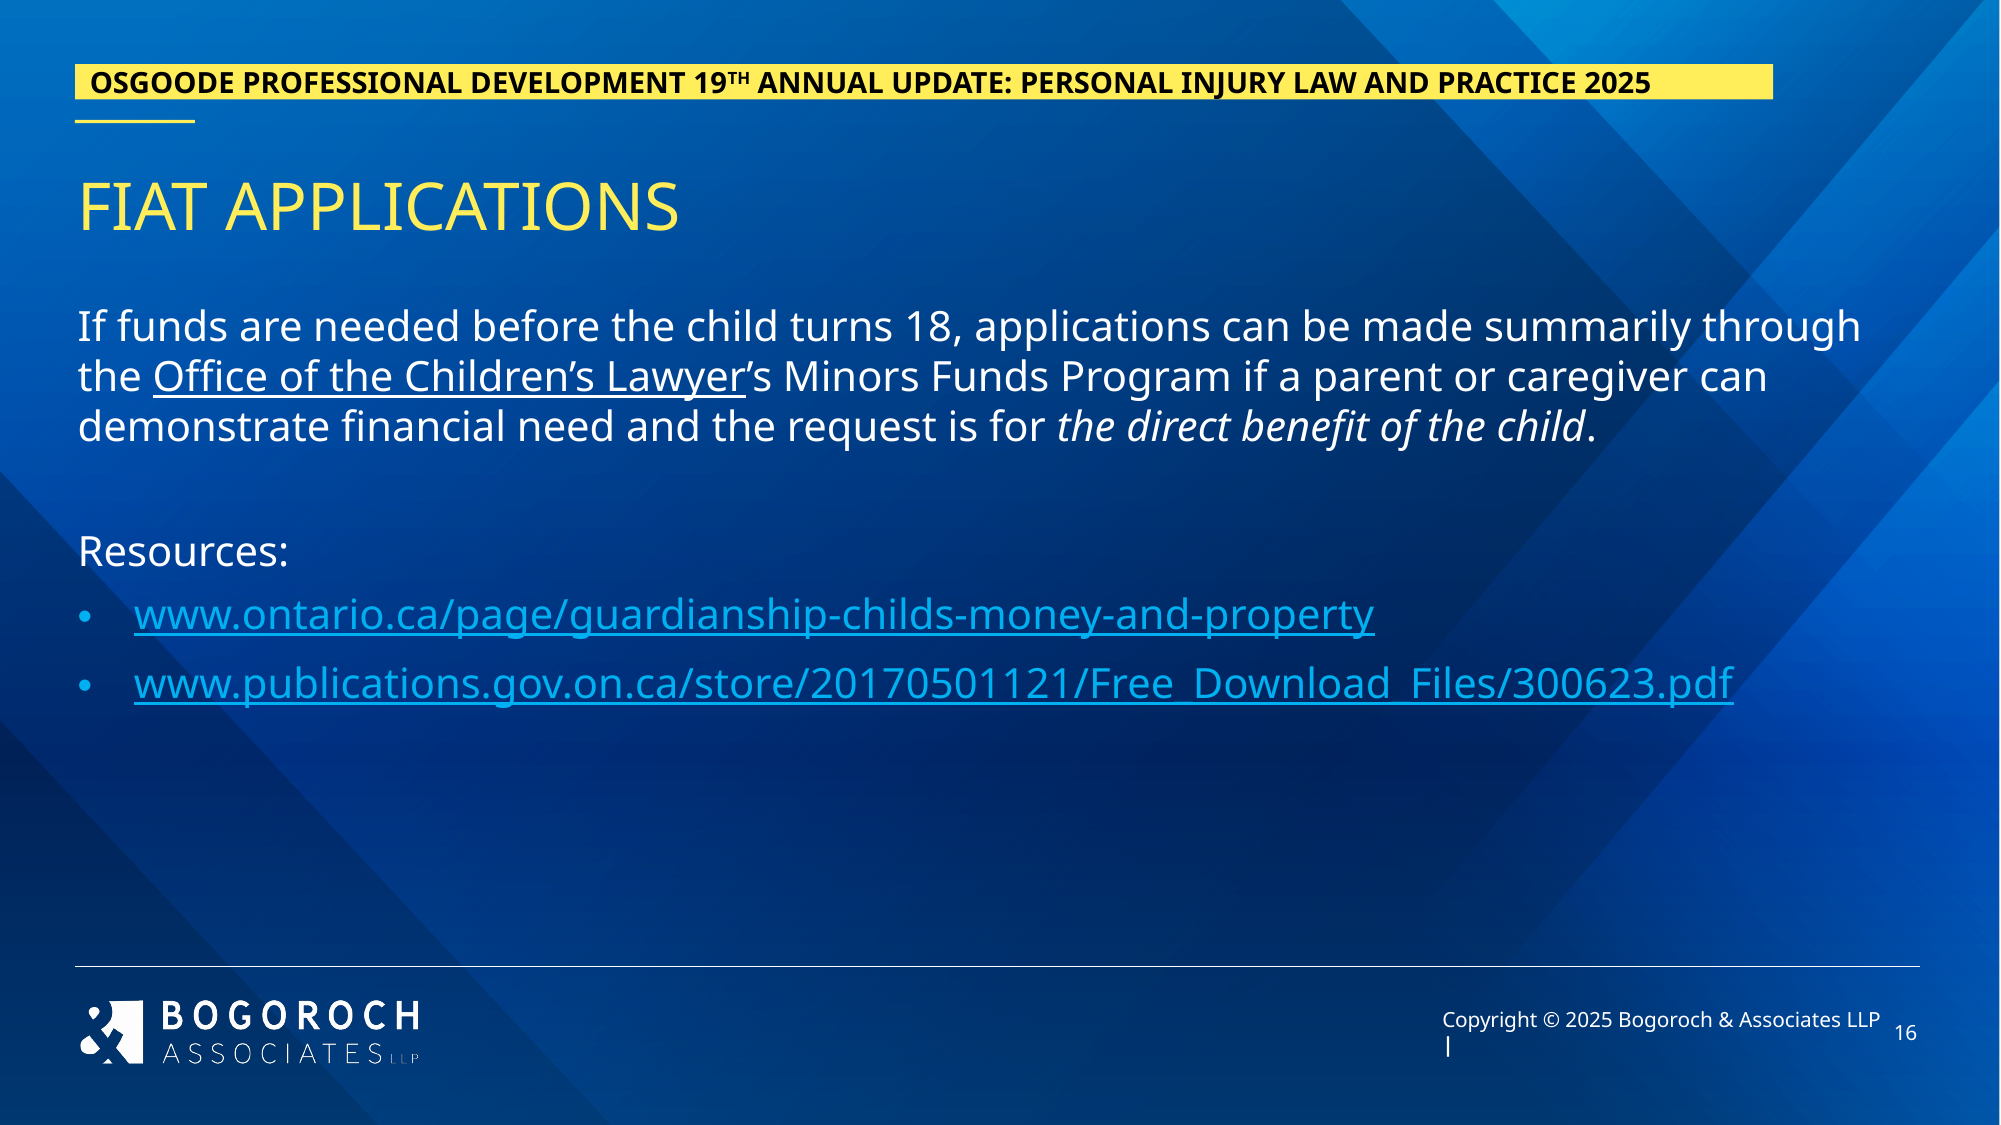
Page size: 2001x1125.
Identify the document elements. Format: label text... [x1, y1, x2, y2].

list If funds are needed before the child turns 18, applications can be made summarily through the Office of the Children’s Lawyer’s Minors Funds Program if a parent or caregiver can demonstrate financial need and the request is for the direct benefit of the child. Resources: www.ontario.ca/page/guardianship-childs-money-and-property www.publications.gov.on.ca/store/20170501121/Free_Download_Files/300623.pdf [77, 292, 1923, 921]
picture [0, 0, 2000, 1125]
title FIAT APPLICATIONS [77, 165, 1803, 253]
